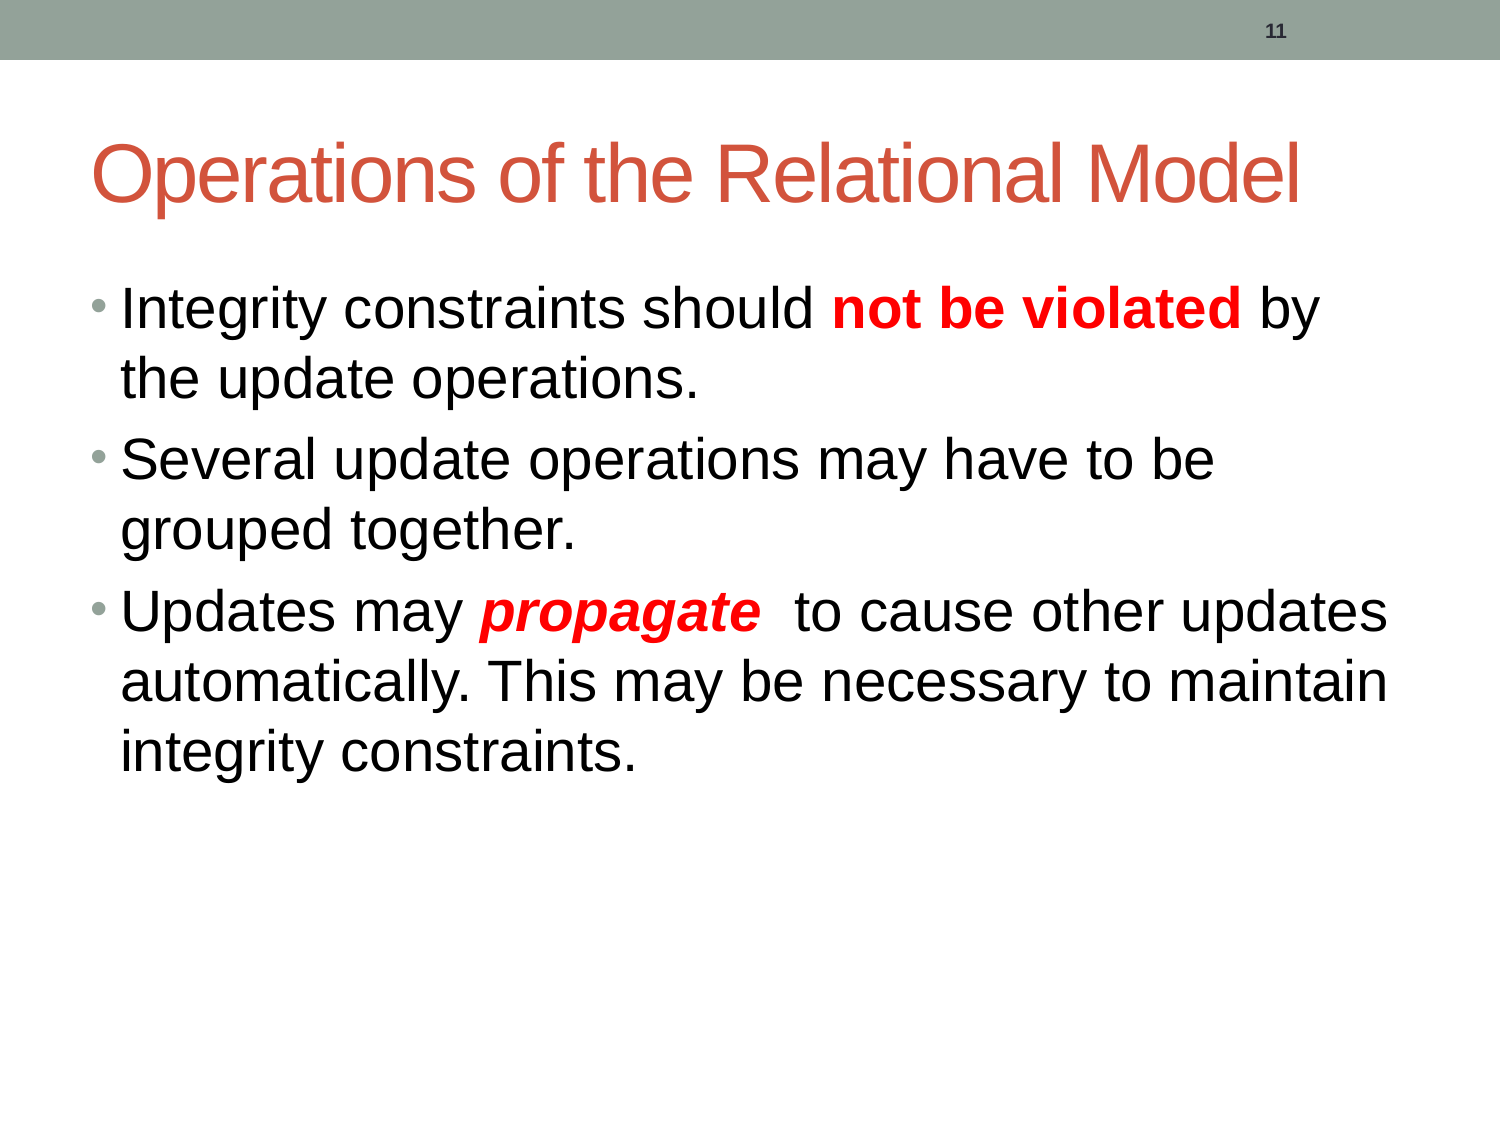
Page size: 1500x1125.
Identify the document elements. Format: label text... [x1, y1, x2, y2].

slide_number 11 [1250, 3, 1425, 57]
title Operations of the Relational Model [75, 87, 1425, 250]
list Integrity constraints should not be violated by the update operations. Several update operations may have to be grouped together. Updates may propagate to cause other updates automatically. This may be necessary to maintain integrity constraints. [75, 262, 1425, 1063]
